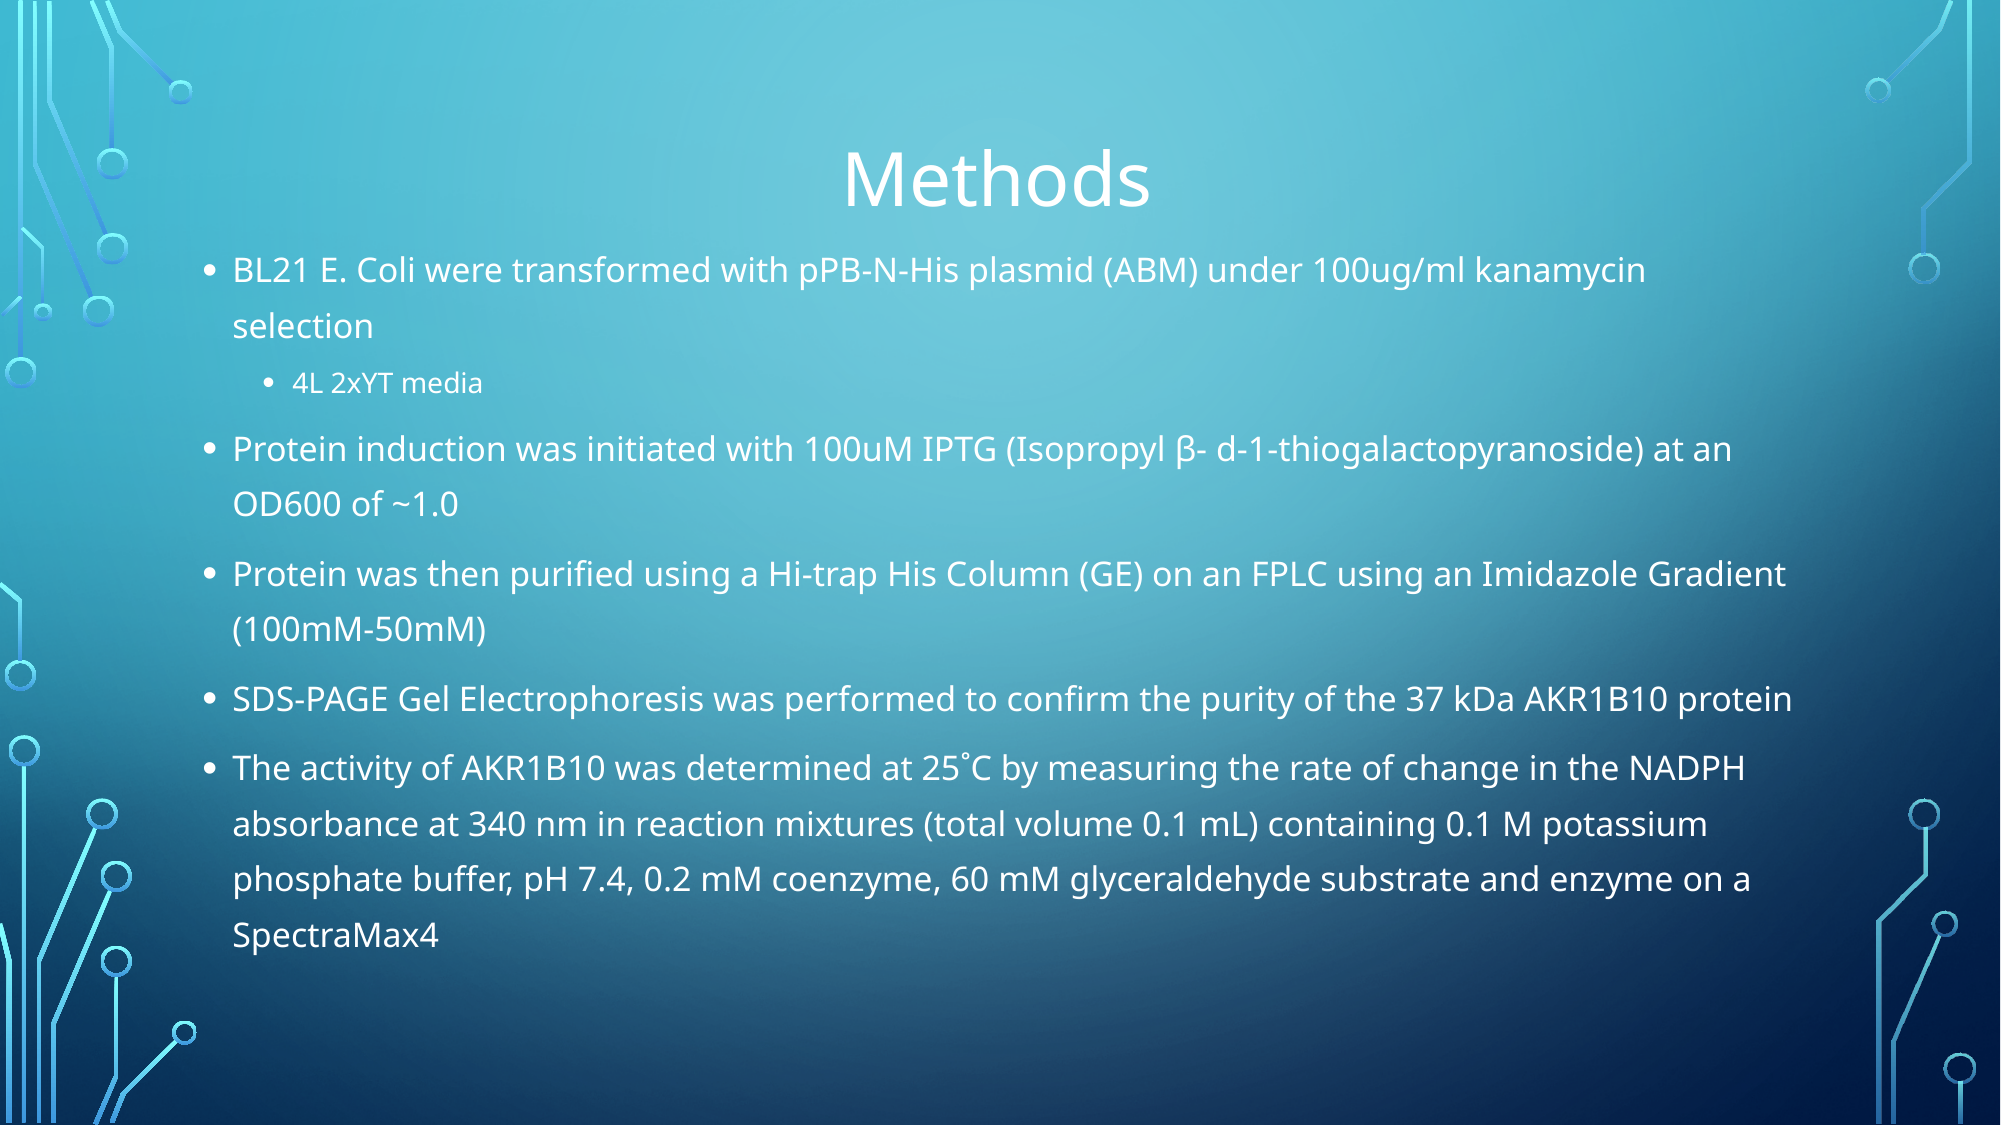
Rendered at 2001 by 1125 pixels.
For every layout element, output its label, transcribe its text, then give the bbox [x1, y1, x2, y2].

list BL21 E. Coli were transformed with pPB-N-His plasmid (ABM) under 100ug/ml kanamycin selection 4L 2xYT media Protein induction was initiated with 100uM IPTG (Isopropyl β- d-1-thiogalactopyranoside) at an OD600 of ~1.0 Protein was then purified using a Hi-trap His Column (GE) on an FPLC using an Imidazole Gradient (100mM-50mM) SDS-PAGE Gel Electrophoresis was performed to confirm the purity of the 37 kDa AKR1B10 protein The activity of AKR1B10 was determined at 25˚C by measuring the rate of change in the NADPH absorbance at 340 nm in reaction mixtures (total volume 0.1 mL) containing 0.1 M potassium phosphate buffer, pH 7.4, 0.2 mM coenzyme, 60 mM glyceraldehyde substrate and enzyme on a SpectraMax4 [187, 229, 1813, 1002]
text_box Methods [183, 123, 1810, 229]
